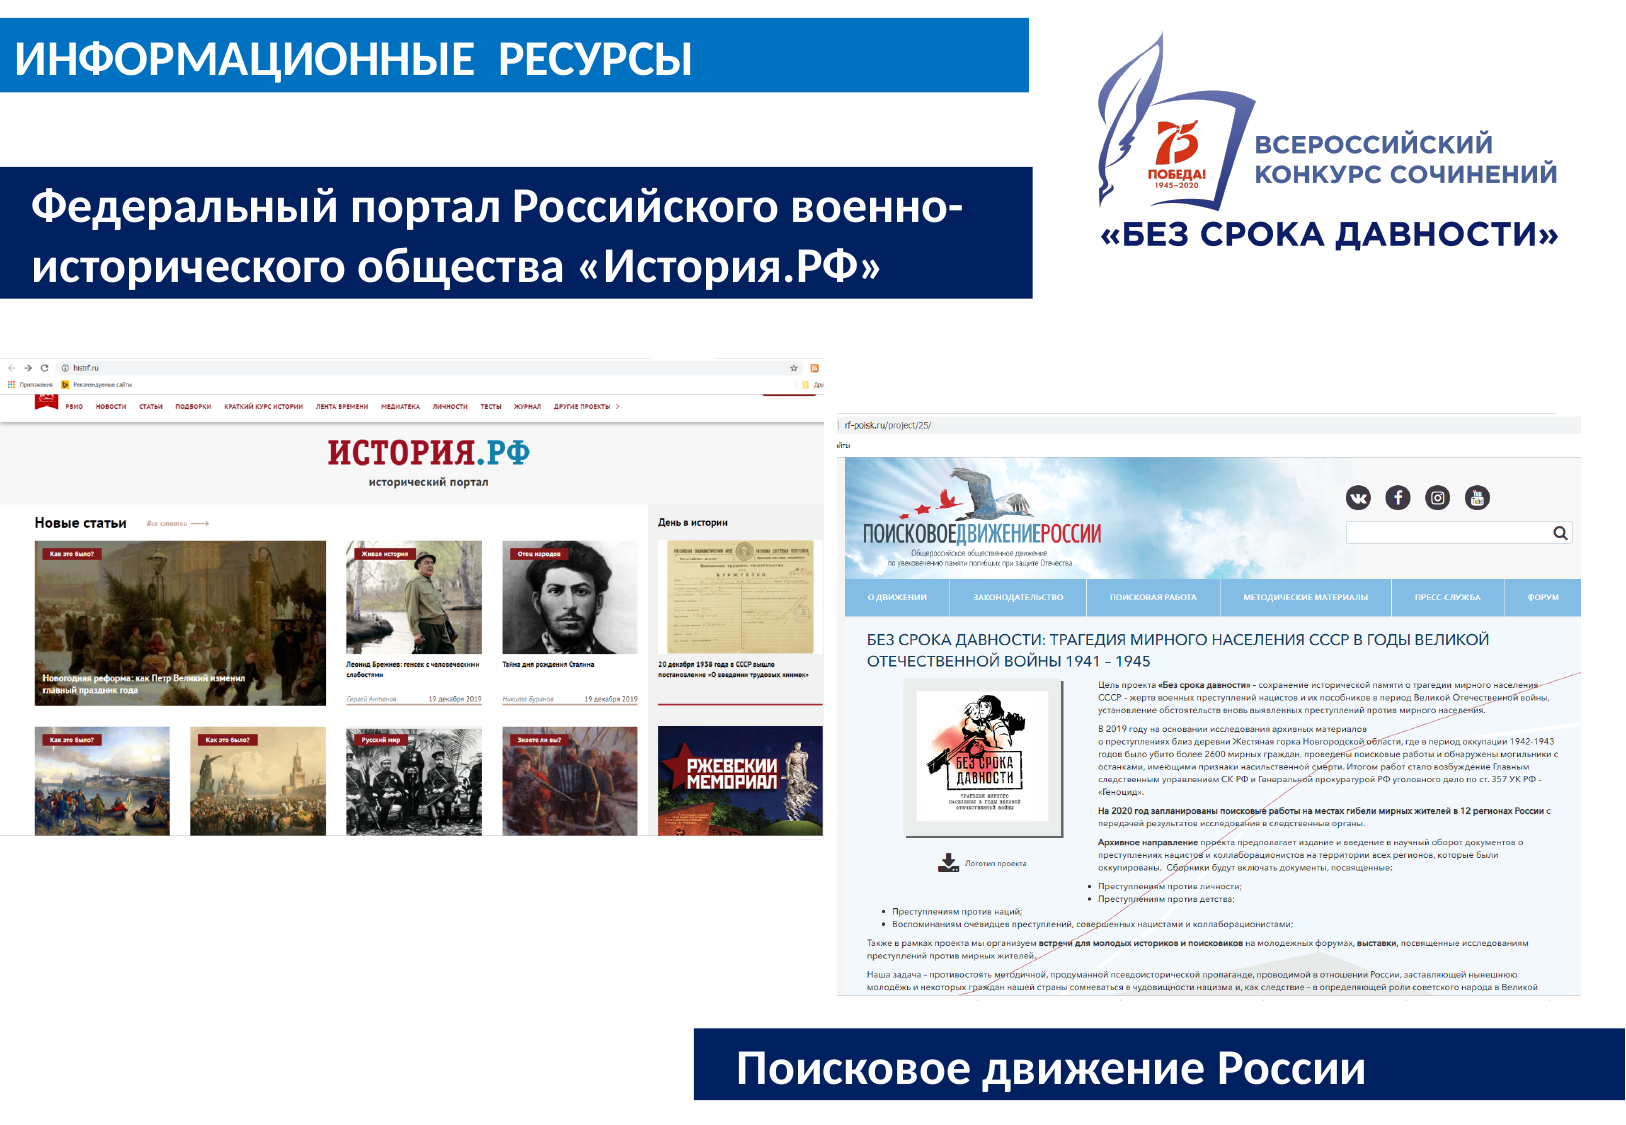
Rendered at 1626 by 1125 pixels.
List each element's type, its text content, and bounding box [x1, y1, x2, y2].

picture [1052, 8, 1604, 302]
text_box ИНФОРМАЦИОННЫЕ РЕСУРСЫ [0, 17, 1029, 93]
picture [837, 412, 1581, 1001]
text_box Федеральный портал Российского военно-исторического общества «История.РФ» [0, 166, 1033, 299]
text_box Поисковое движение России [693, 1028, 1625, 1101]
picture [0, 358, 824, 840]
